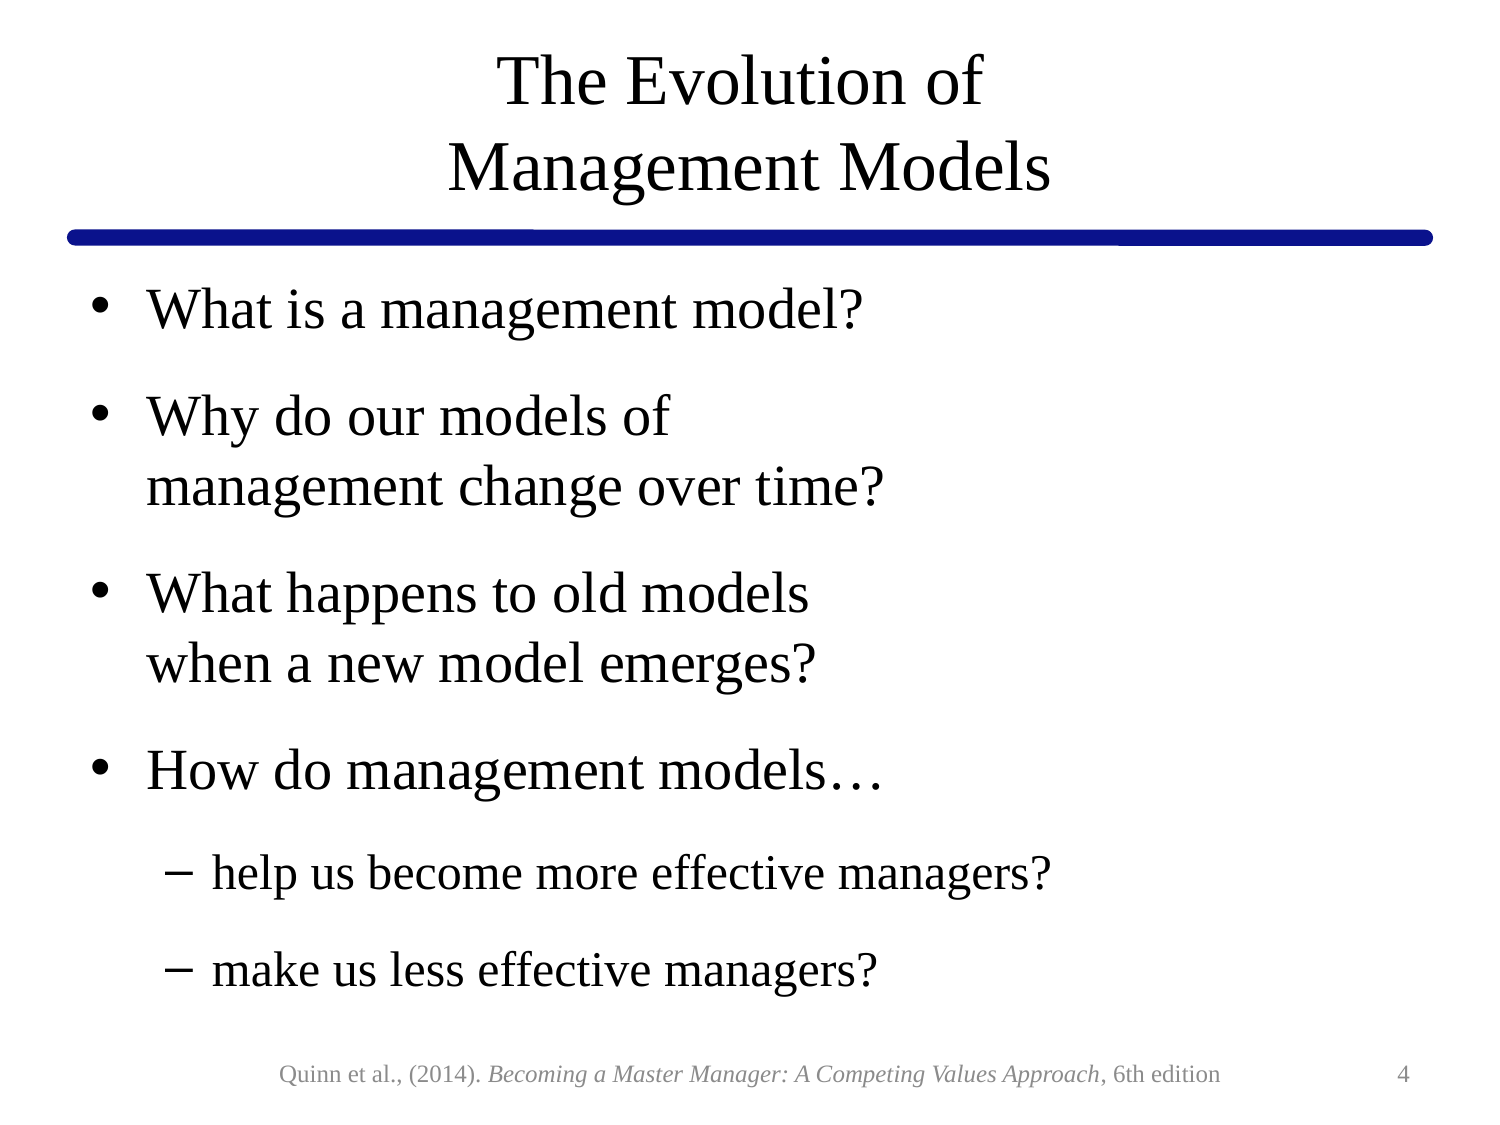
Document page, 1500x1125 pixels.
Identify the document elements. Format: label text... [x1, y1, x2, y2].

footer Quinn et al., (2014). Becoming a Master Manager: A Competing Values Approach, 6th edition [150, 1042, 1350, 1103]
slide_number 4 [1350, 1042, 1425, 1103]
title The Evolution of Management Models [50, 24, 1450, 213]
list What is a management model? Why do our models of management change over time? What happens to old models when a new model emerges? How do management models… help us become more effective managers? make us less effective managers? [75, 262, 1425, 1005]
